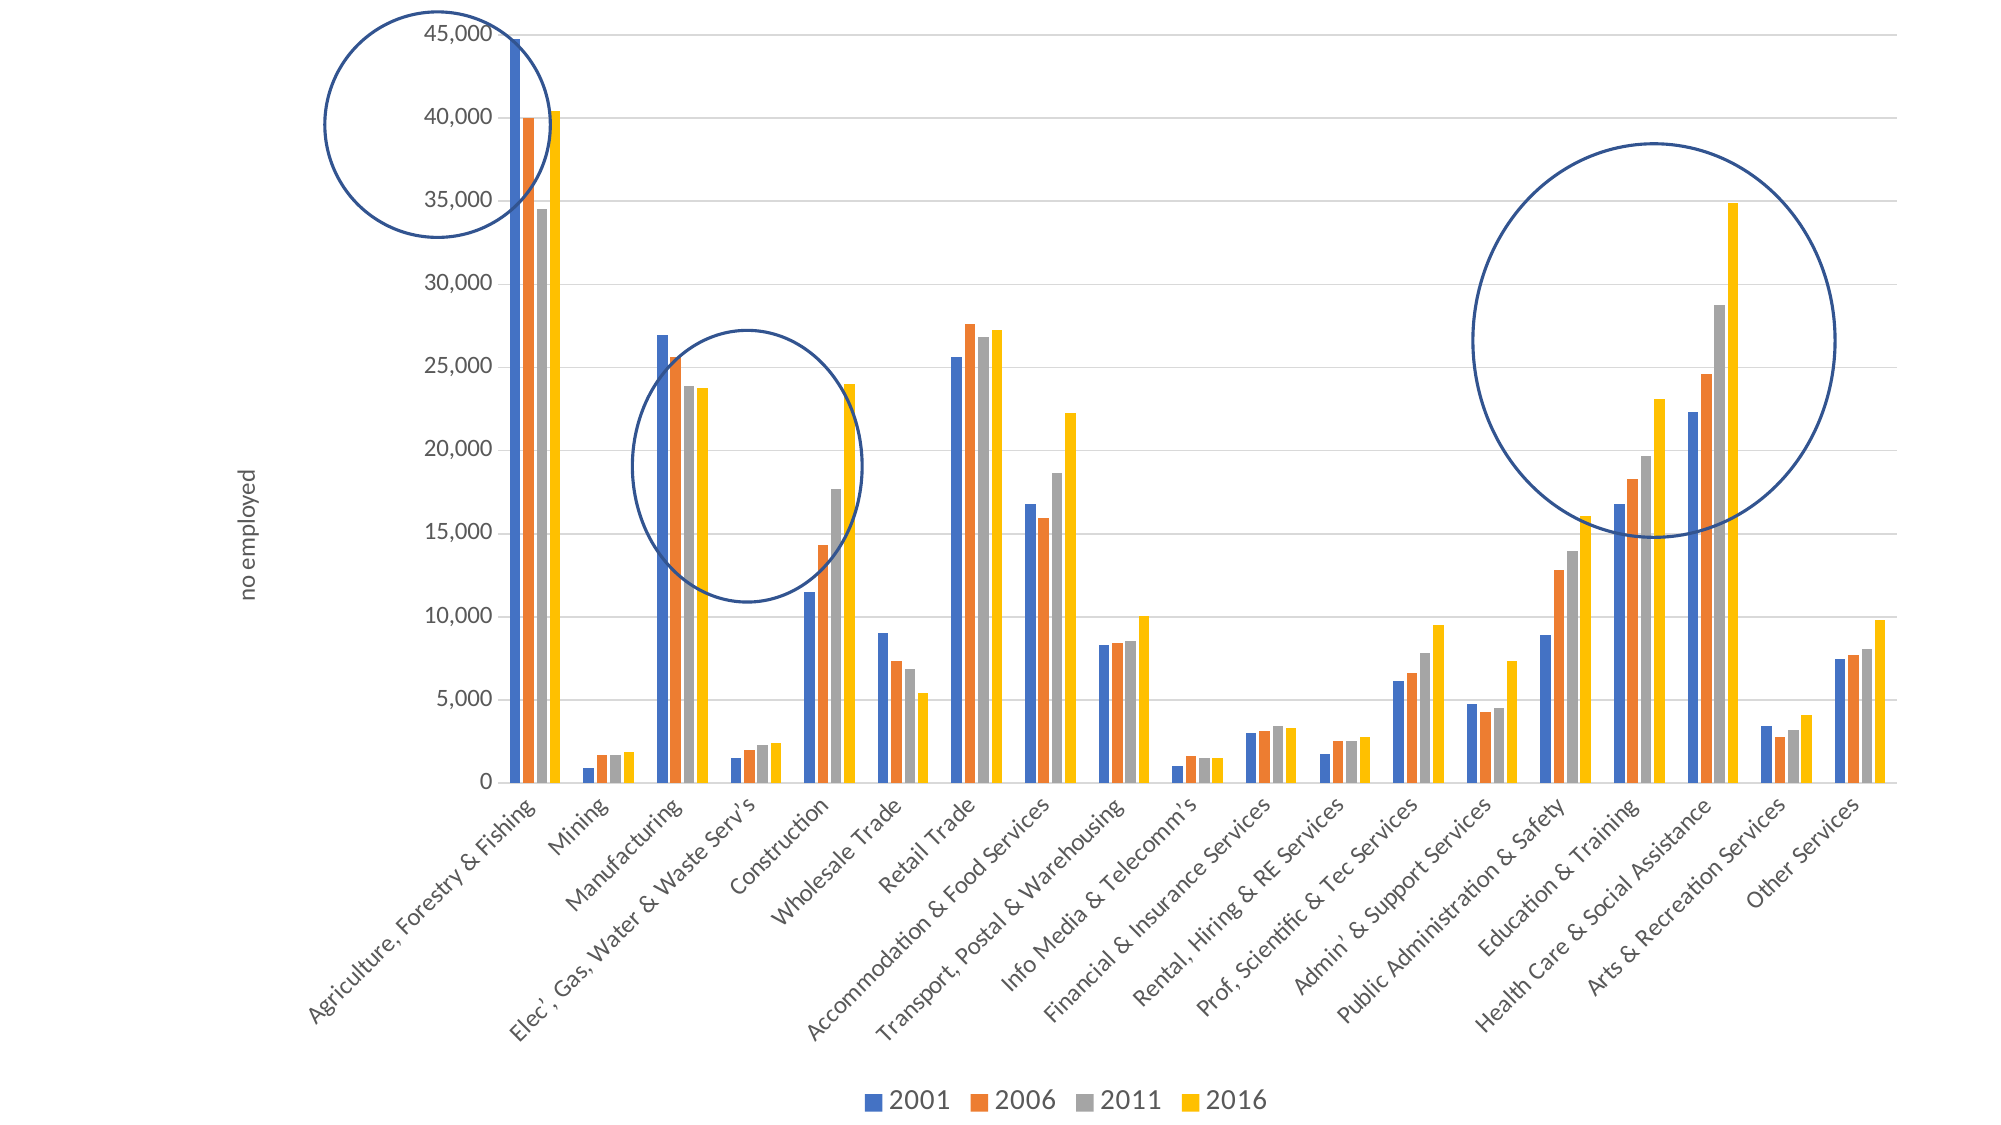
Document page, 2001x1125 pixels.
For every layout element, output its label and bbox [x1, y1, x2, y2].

chart [201, 0, 1932, 1124]
